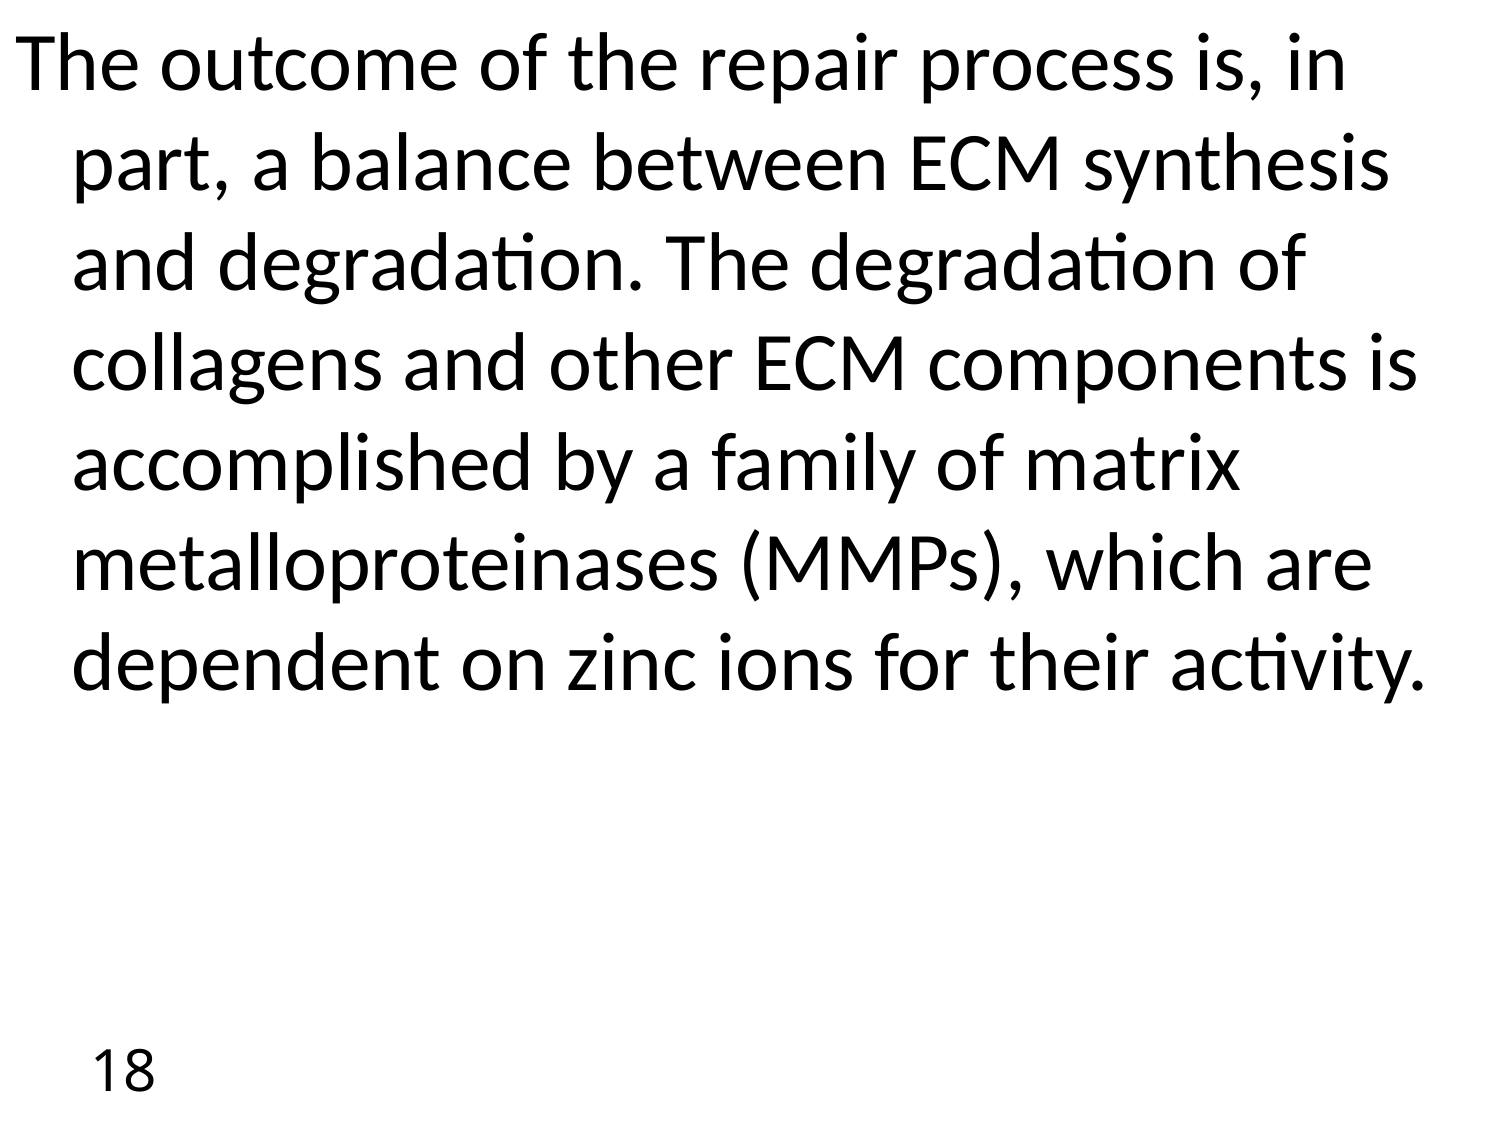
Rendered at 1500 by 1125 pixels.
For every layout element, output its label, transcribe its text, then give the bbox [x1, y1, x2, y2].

slide_number 18 [75, 1042, 425, 1103]
list The outcome of the repair process is, in part, a balance between ECM synthesis and degradation. The degradation of collagens and other ECM components is accomplished by a family of matrix metalloproteinases (MMPs), which are dependent on zinc ions for their activity. [0, 0, 1500, 1125]
